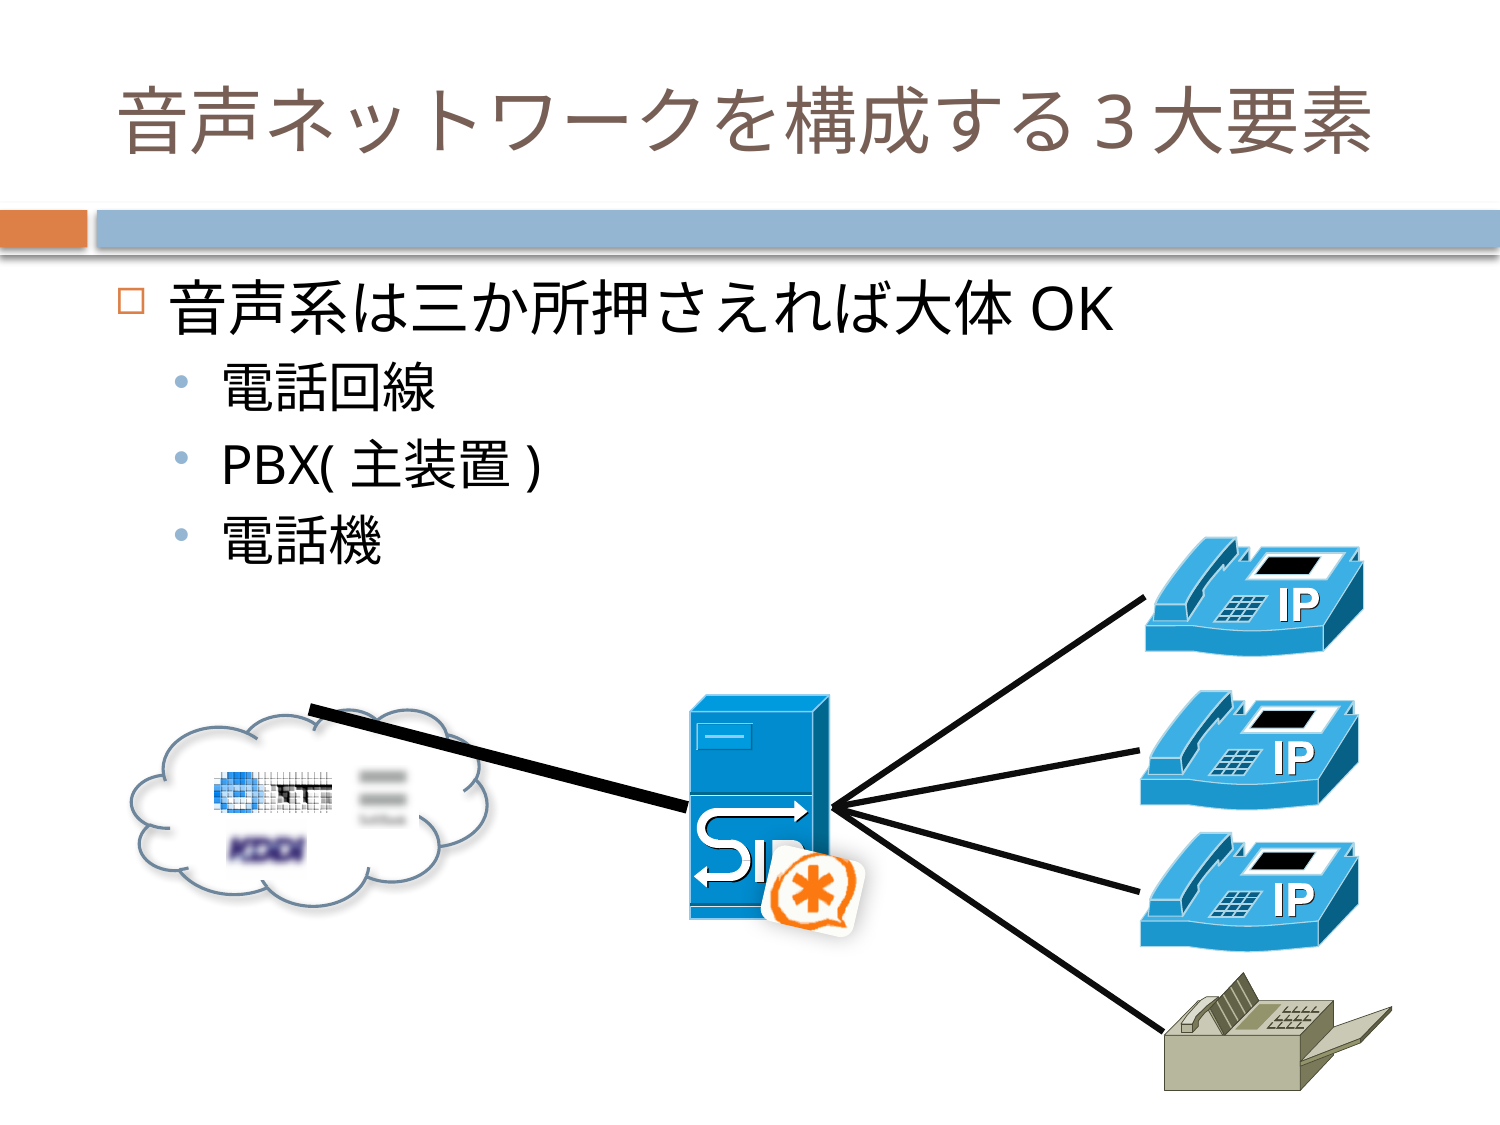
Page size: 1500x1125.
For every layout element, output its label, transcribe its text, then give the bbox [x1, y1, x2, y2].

picture [345, 765, 419, 829]
picture [1144, 536, 1365, 658]
picture [687, 692, 861, 936]
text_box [832, 807, 1164, 1033]
list 音声系は三か所押さえれば大体OK 電話回線 PBX(主装置) 電話機 [100, 262, 1438, 1000]
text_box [832, 596, 1146, 806]
text_box [129, 713, 489, 908]
picture [1164, 831, 1360, 953]
picture [1146, 689, 1360, 811]
title 音声ネットワークを構成する3大要素 [100, 37, 1438, 200]
picture [213, 771, 332, 814]
text_box [337, 708, 470, 744]
picture [226, 819, 308, 881]
picture [1163, 972, 1393, 1092]
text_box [832, 749, 1141, 806]
